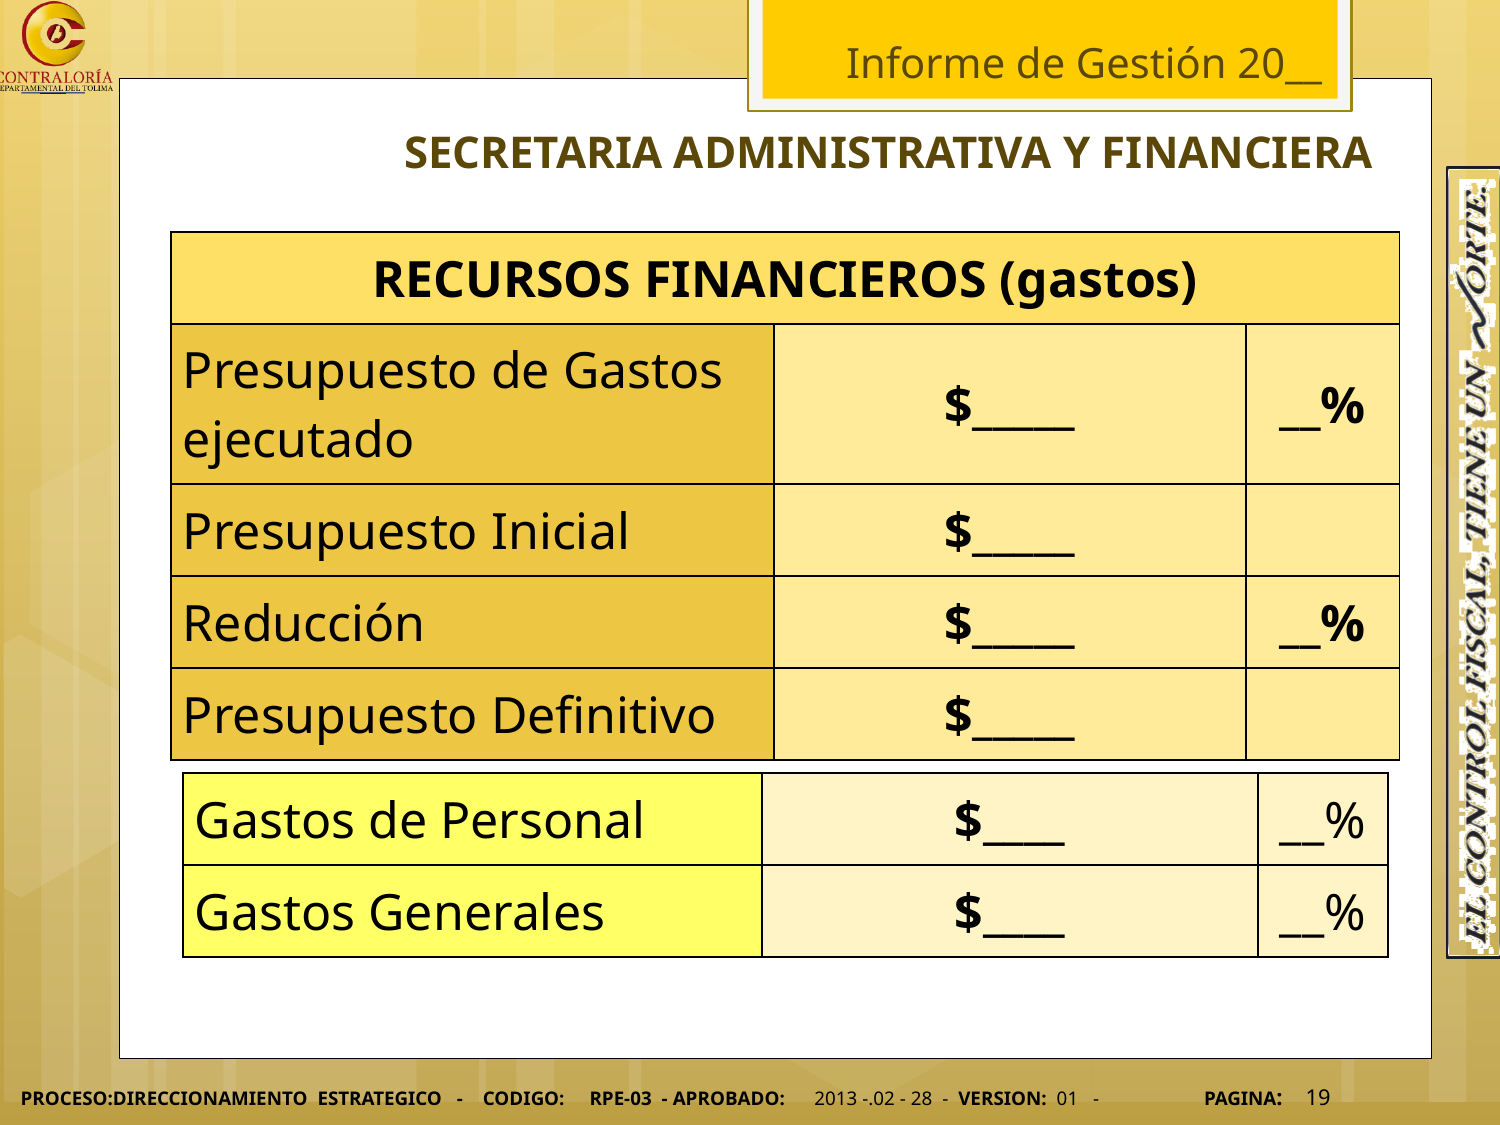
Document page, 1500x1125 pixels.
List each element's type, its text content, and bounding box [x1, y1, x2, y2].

table_cell Presupuesto de Gastos ejecutado [172, 325, 773, 483]
table_cell $_____ [775, 577, 1245, 667]
table_cell $_____ [775, 485, 1245, 575]
table_cell [1247, 669, 1399, 759]
table_header $____ [763, 774, 1257, 864]
title SECRETARIA ADMINISTRATIVA Y FINANCIERA [235, 90, 1388, 185]
table_cell __% [1259, 866, 1387, 956]
picture [0, 1, 113, 94]
table_header Gastos de Personal [184, 774, 761, 864]
table_cell $_____ [775, 669, 1245, 759]
table_cell Reducción [172, 577, 773, 667]
table_cell Presupuesto Inicial [172, 485, 773, 575]
table_cell [1247, 485, 1399, 575]
table_cell Presupuesto Definitivo [172, 669, 773, 759]
table_cell Gastos Generales [184, 866, 761, 956]
picture [1446, 166, 1500, 959]
table_cell $____ [763, 866, 1257, 956]
table_cell __% [1247, 577, 1399, 667]
table_header RECURSOS FINANCIEROS (gastos) [172, 233, 1399, 323]
table_cell __% [1247, 325, 1399, 483]
table_header __% [1259, 774, 1387, 864]
table_cell $_____ [775, 325, 1245, 483]
